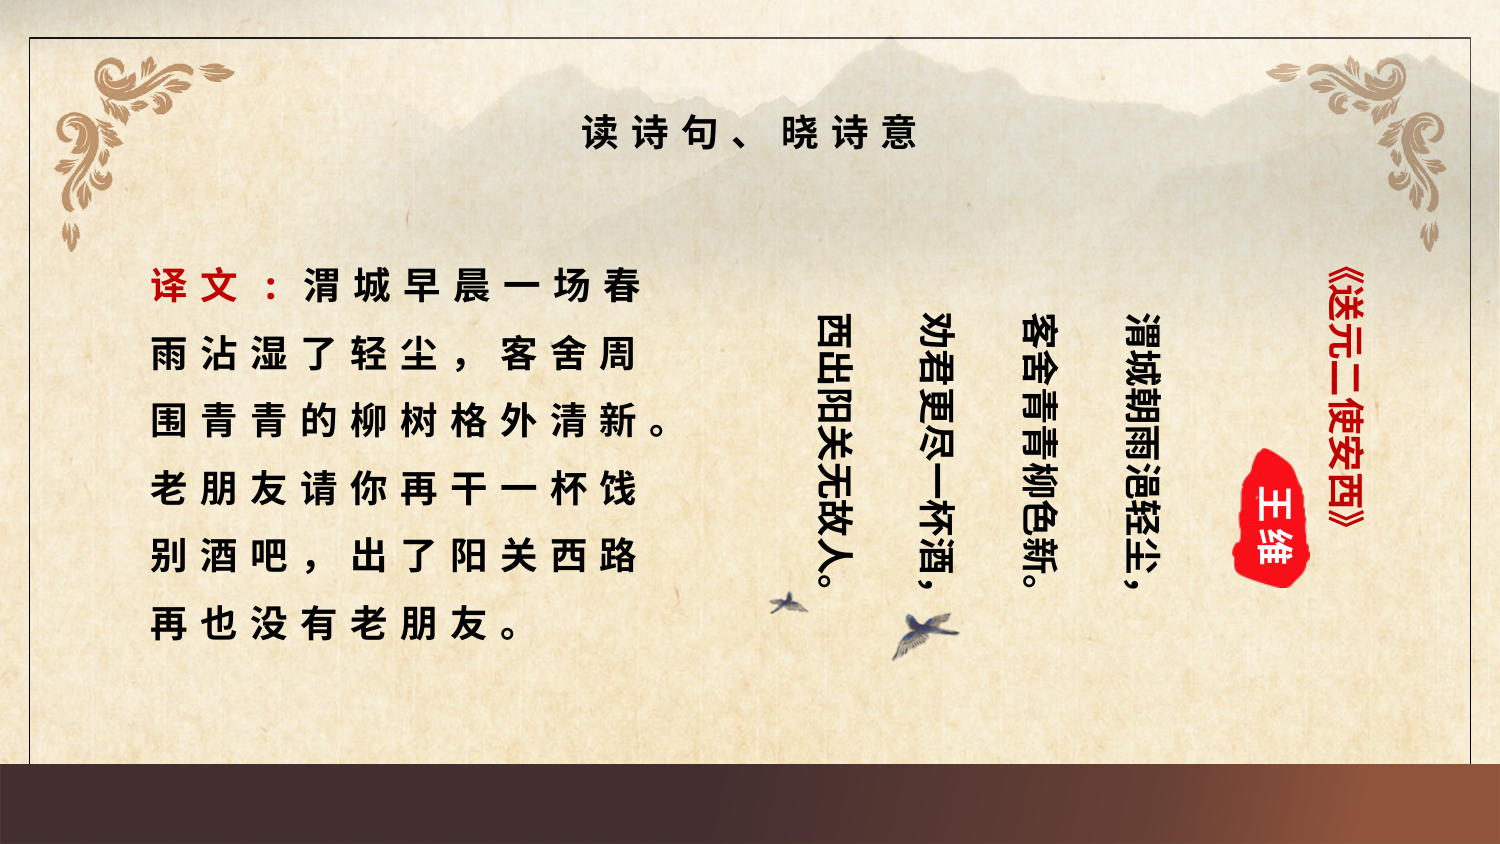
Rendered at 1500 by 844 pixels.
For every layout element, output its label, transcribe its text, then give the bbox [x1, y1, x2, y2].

text_box 译文:渭城早晨一场春雨沾湿了轻尘，客舍周围青青的柳树格外清新。老朋友请你再干一杯饯别酒吧，出了阳关西路再也没有老朋友。 [135, 478, 692, 653]
text_box 渭城朝雨浥轻尘， [1098, 478, 1175, 612]
text_box 劝君更尽一杯酒， [893, 478, 969, 612]
text_box 客舍青青柳色新。 [995, 478, 1072, 612]
picture [0, 0, 1500, 844]
text_box 《送元二使安西》 [1315, 478, 1378, 588]
text_box 西出阳关无故人。 [790, 478, 866, 559]
